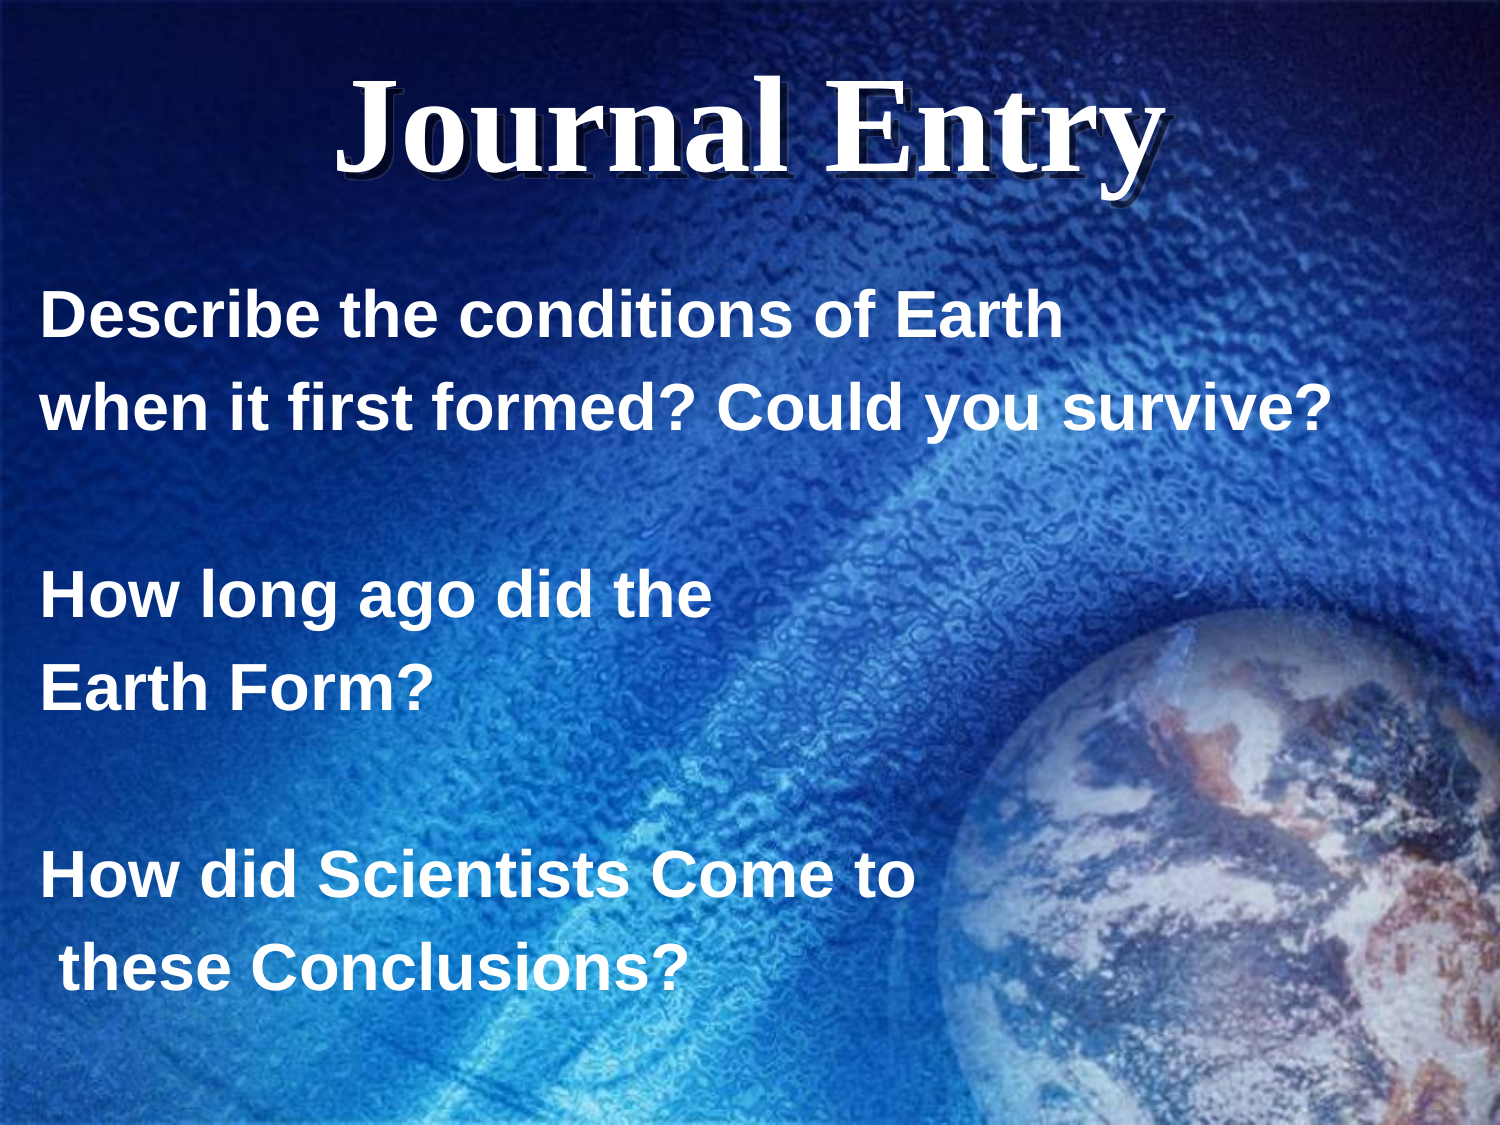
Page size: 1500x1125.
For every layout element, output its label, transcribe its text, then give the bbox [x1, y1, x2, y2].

title Journal Entry [74, 44, 1426, 188]
list Describe the conditions of Earth when it first formed? Could you survive? How long ago did the Earth Form? How did Scientists Come to these Conclusions? [24, 149, 1376, 943]
picture [0, 0, 1500, 1125]
